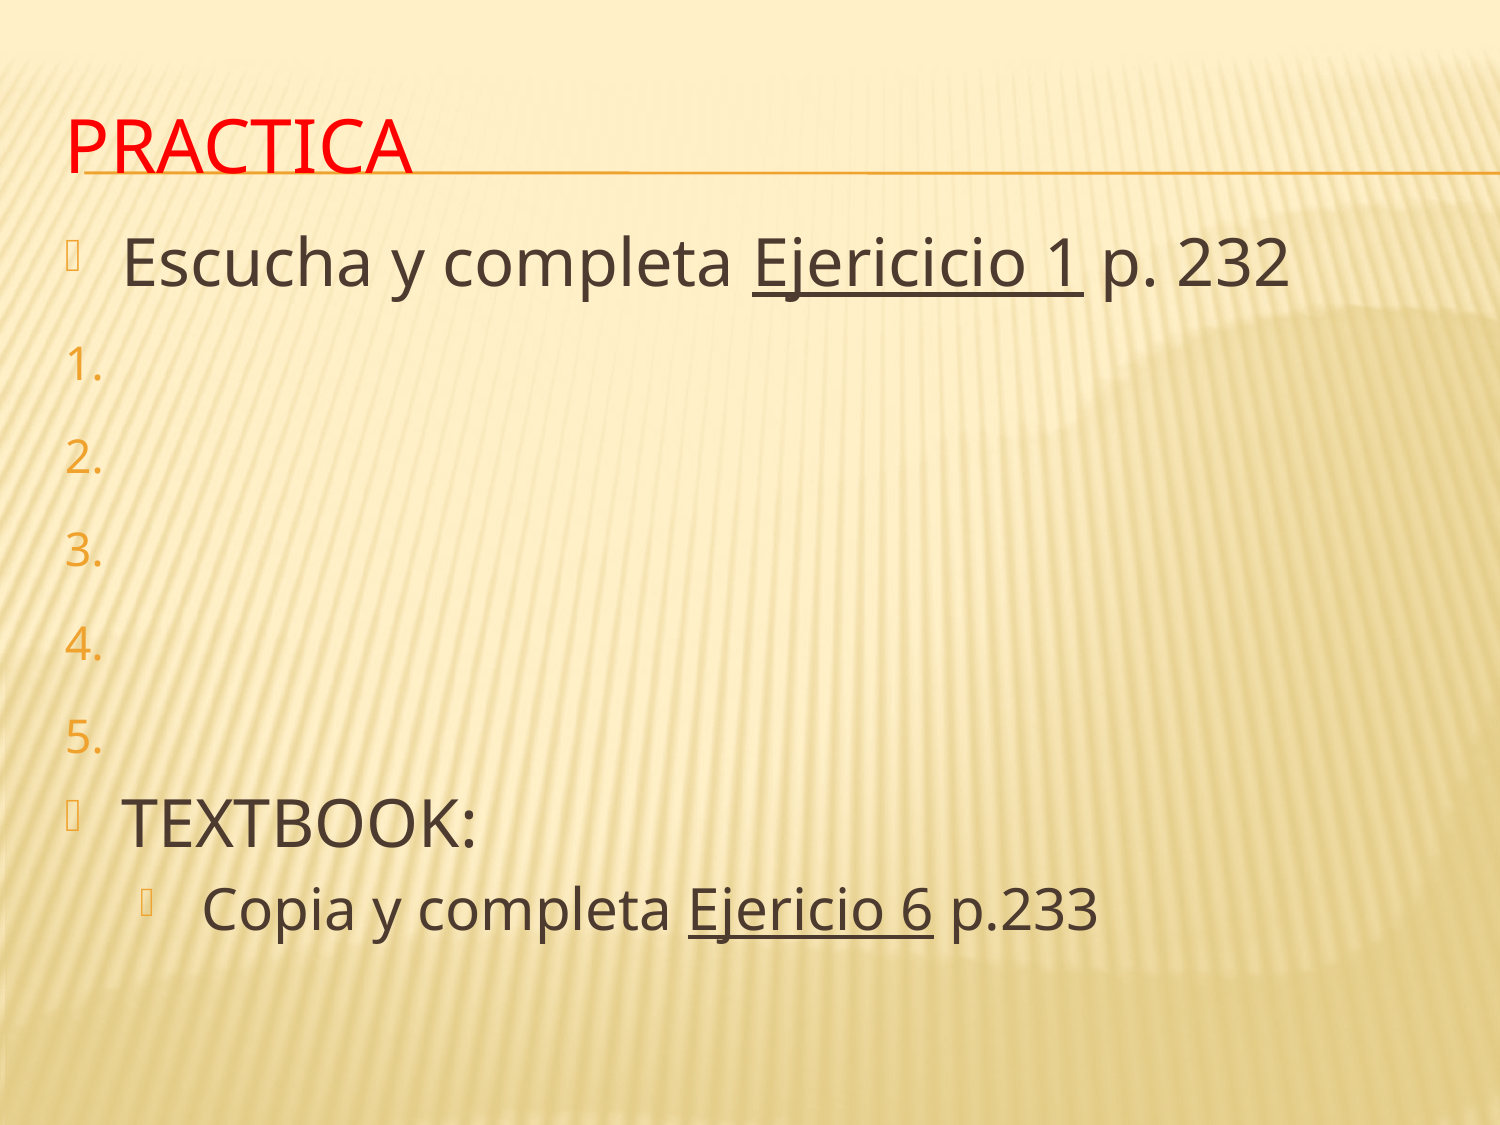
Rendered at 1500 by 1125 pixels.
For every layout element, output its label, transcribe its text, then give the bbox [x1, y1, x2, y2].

list Escucha y completa Ejericicio 1 p. 232 TEXTBOOK: Copia y completa Ejericio 6 p.233 [50, 212, 1475, 1013]
title Practica [50, 75, 1475, 212]
